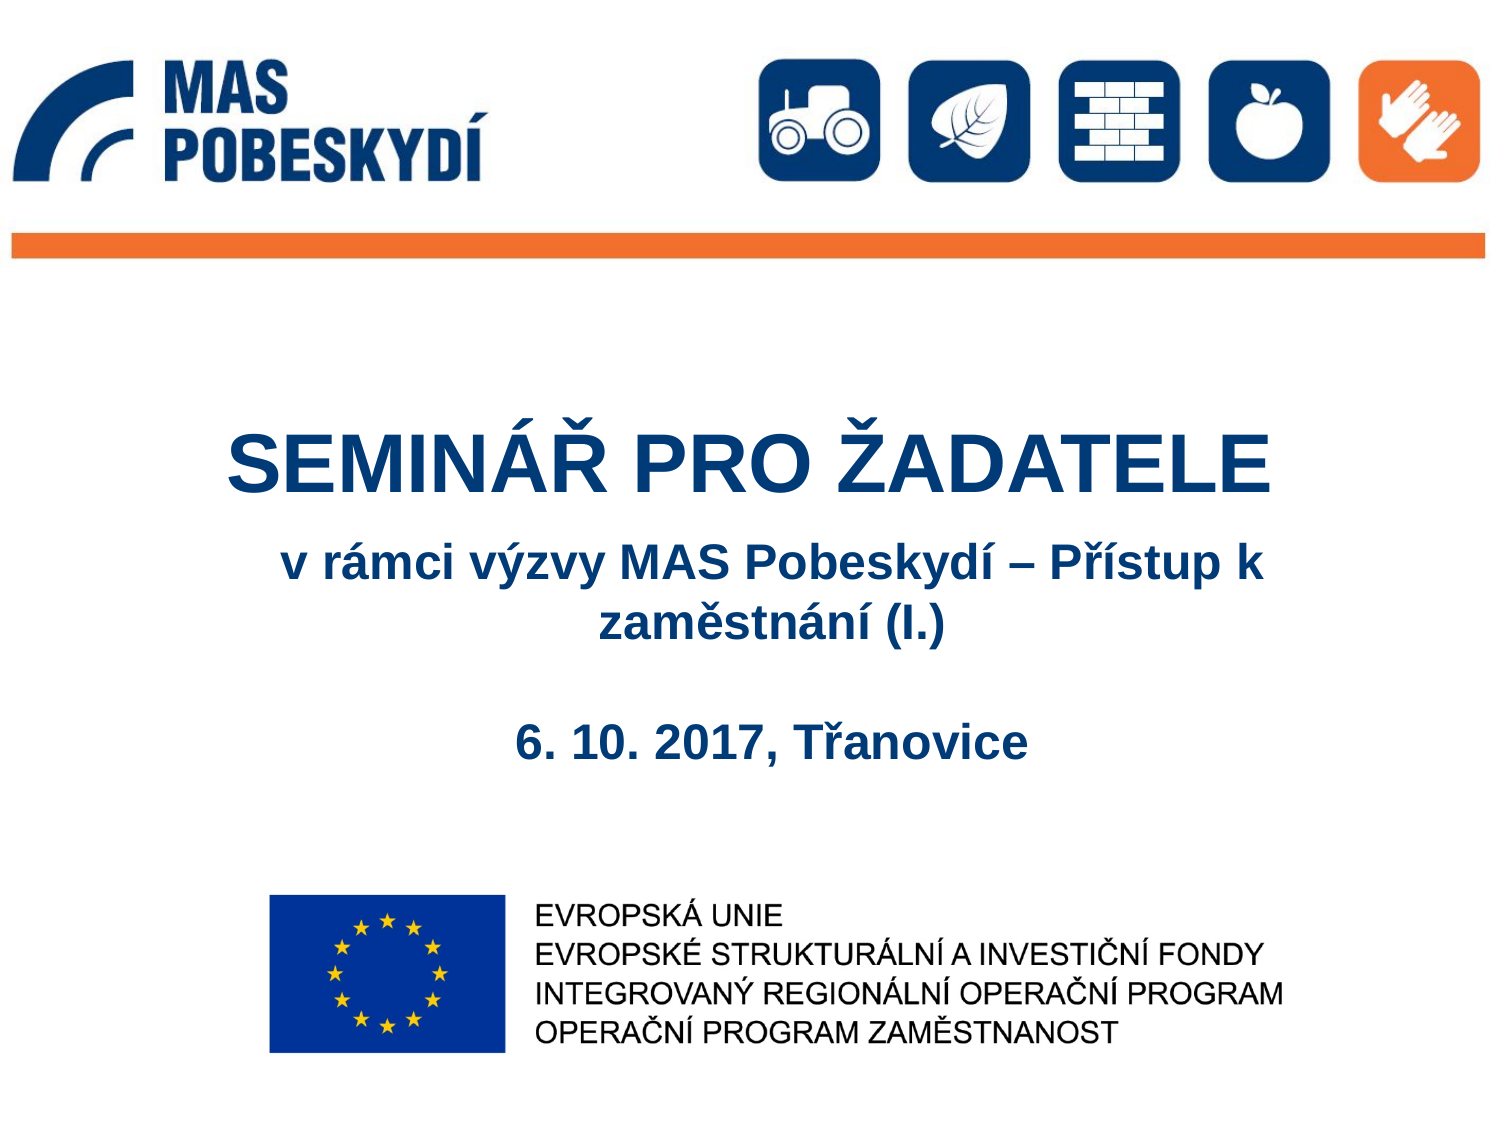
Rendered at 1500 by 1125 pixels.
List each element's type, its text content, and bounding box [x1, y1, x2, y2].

title Seminář pro žadatele [0, 408, 1500, 516]
picture [263, 888, 1282, 1059]
text_box v rámci výzvy MAS Pobeskydí – Přístup k zaměstnání (I.) 6. 10. 2017, Třanovice [258, 529, 1287, 636]
text_box [112, 633, 1412, 1071]
picture [0, 46, 1500, 268]
